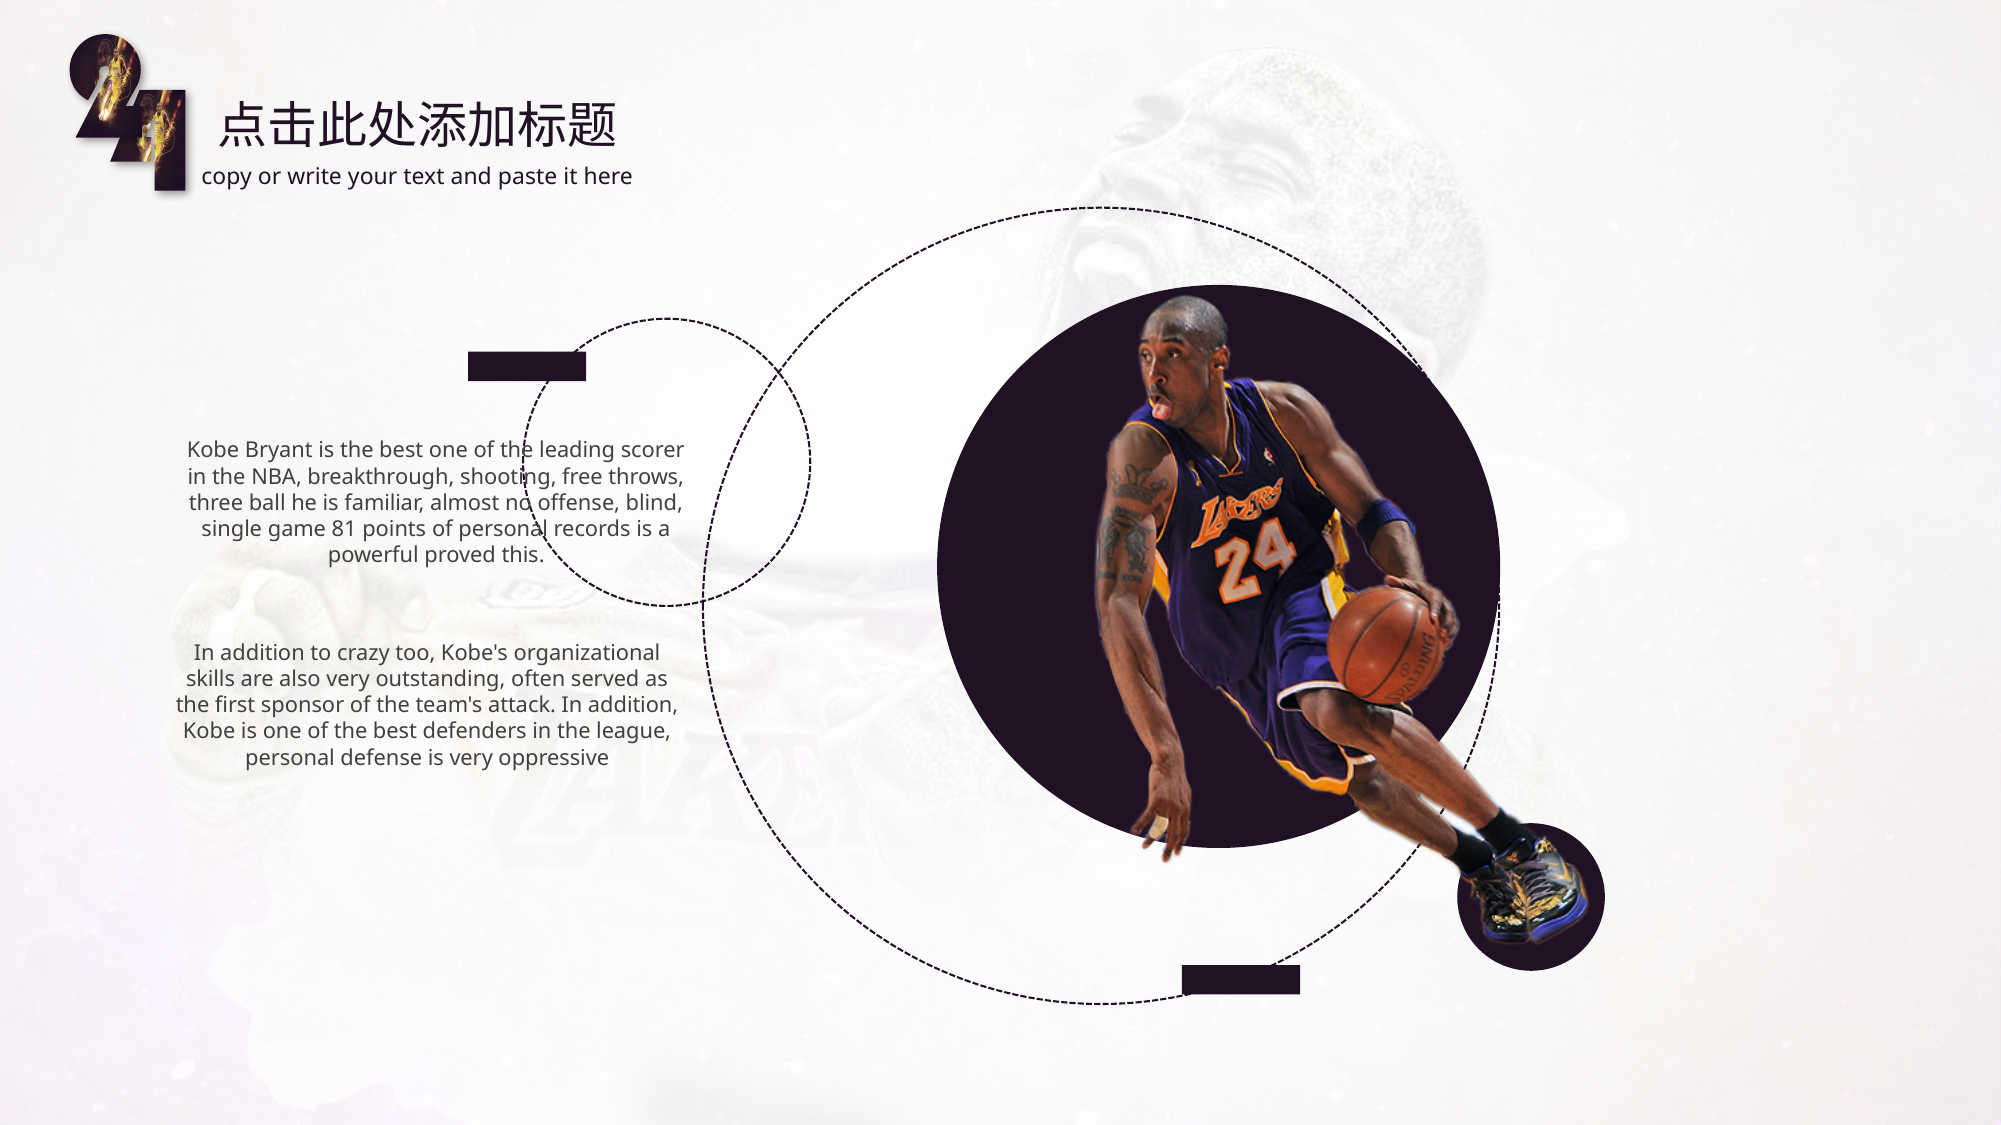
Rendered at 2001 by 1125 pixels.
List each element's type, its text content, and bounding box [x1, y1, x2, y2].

text_box [467, 351, 587, 382]
text_box copy or write your text and paste it here [186, 154, 649, 197]
text_box [1181, 965, 1301, 996]
text_box 点击此处添加标题 [202, 85, 646, 154]
text_box [526, 317, 812, 607]
text_box Kobe Bryant is the best one of the leading scorer in the NBA, breakthrough, shooting, free throws, three ball he is familiar, almost no offense, blind, single game 81 points of personal records is a powerful proved this. [162, 428, 710, 575]
picture [822, 160, 1628, 965]
text_box [926, 965, 1183, 1006]
text_box [701, 320, 822, 892]
text_box [1499, 965, 1563, 972]
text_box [69, 34, 186, 191]
text_box In addition to crazy too, Kobe's organizational skills are also very outstanding, often served as the first sponsor of the team's attack. In addition, Kobe is one of the best defenders in the league, personal defense is very oppressive [158, 630, 697, 777]
